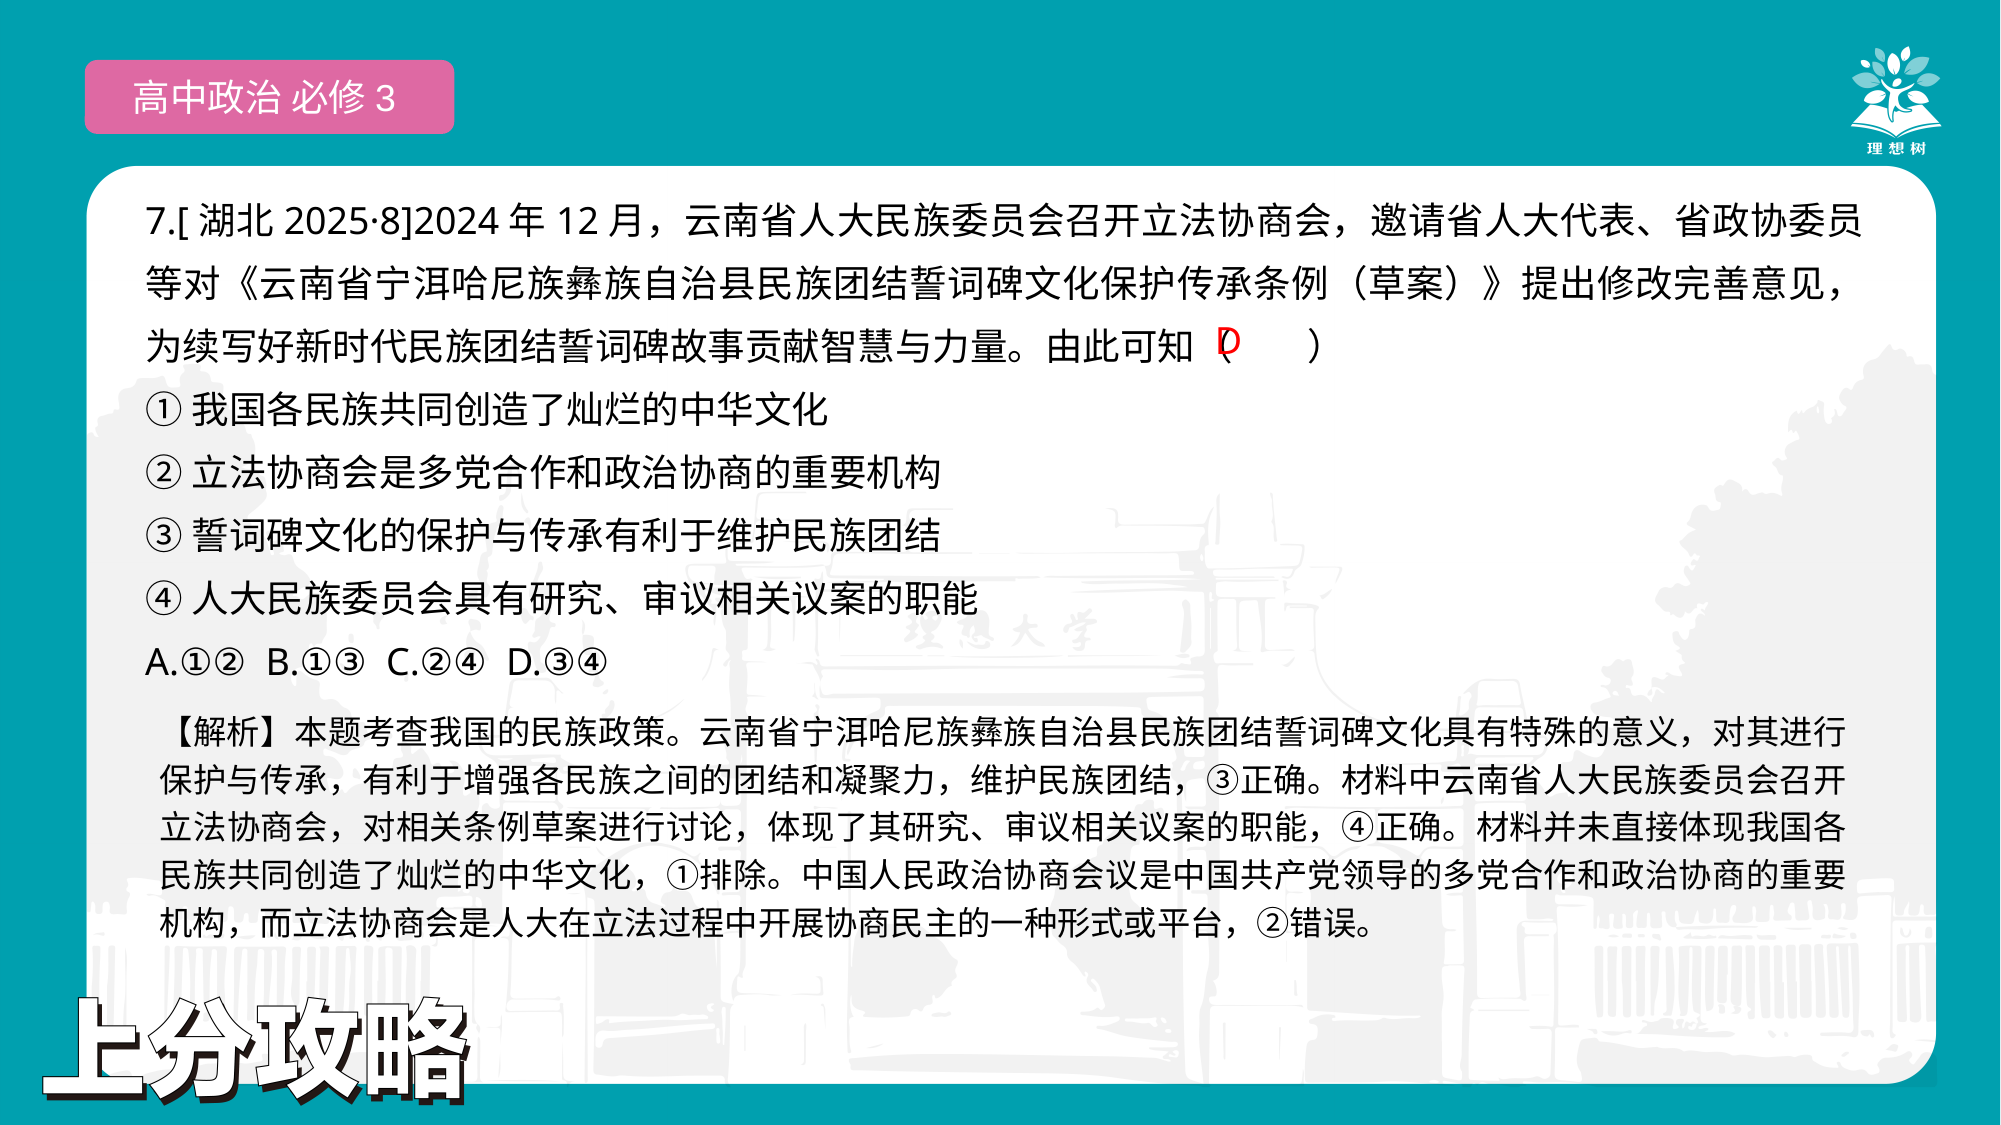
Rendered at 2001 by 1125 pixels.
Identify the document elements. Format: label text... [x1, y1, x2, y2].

picture [0, 0, 2001, 1125]
text_box 7.[湖北2025·8]2024年12月，云南省人大民族委员会召开立法协商会，邀请省人大代表、省政协委员等对《云南省宁洱哈尼族彝族自治县民族团结誓词碑文化保护传承条例（草案）》提出修改完善意见，为续写好新时代民族团结誓词碑故事贡献智慧与力量。由此可知（ ） ①我国各民族共同创造了灿烂的中华文化 ②立法协商会是多党合作和政治协商的重要机构 ③誓词碑文化的保护与传承有利于维护民族团结 ④人大民族委员会具有研究、审议相关议案的职能 A.①② B.①③ C.②④ D.③④ [130, 172, 1880, 691]
text_box 高中政治 必修3 [83, 58, 456, 135]
text_box D [1190, 287, 1308, 370]
text_box 【解析】本题考查我国的民族政策。云南省宁洱哈尼族彝族自治县民族团结誓词碑文化具有特殊的意义，对其进行保护与传承，有利于增强各民族之间的团结和凝聚力，维护民族团结，③正确。材料中云南省人大民族委员会召开立法协商会，对相关条例草案进行讨论，体现了其研究、审议相关议案的职能，④正确。材料并未直接体现我国各民族共同创造了灿烂的中华文化，①排除。中国人民政治协商会议是中国共产党领导的多党合作和政治协商的重要机构，而立法协商会是人大在立法过程中开展协商民主的一种形式或平台，②错误。 [144, 695, 1862, 950]
